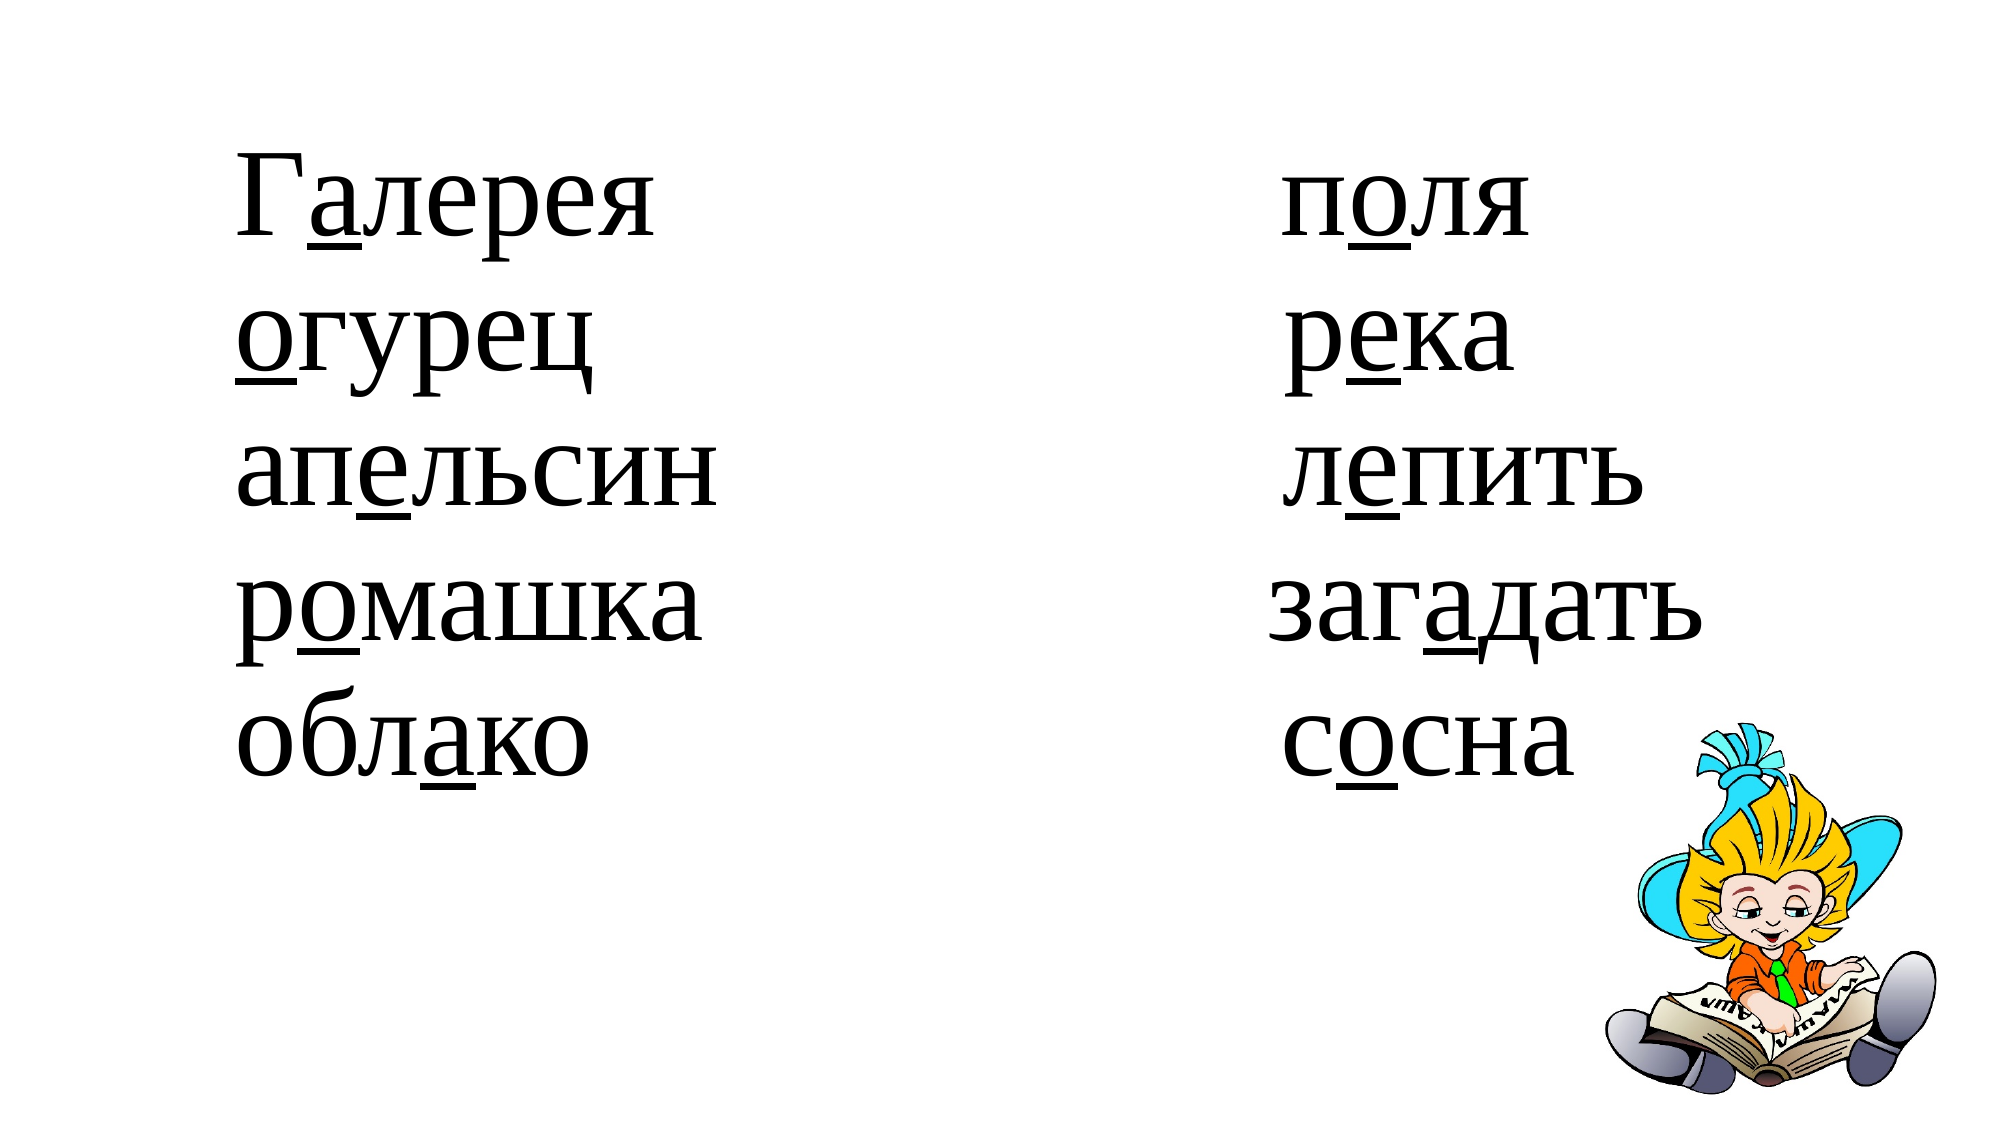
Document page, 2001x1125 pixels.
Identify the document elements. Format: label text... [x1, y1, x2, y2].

title Галерея поля огурец река апельсин лепить ромашка загадать облако сосна [219, 120, 1863, 1007]
picture [1578, 691, 1963, 1125]
